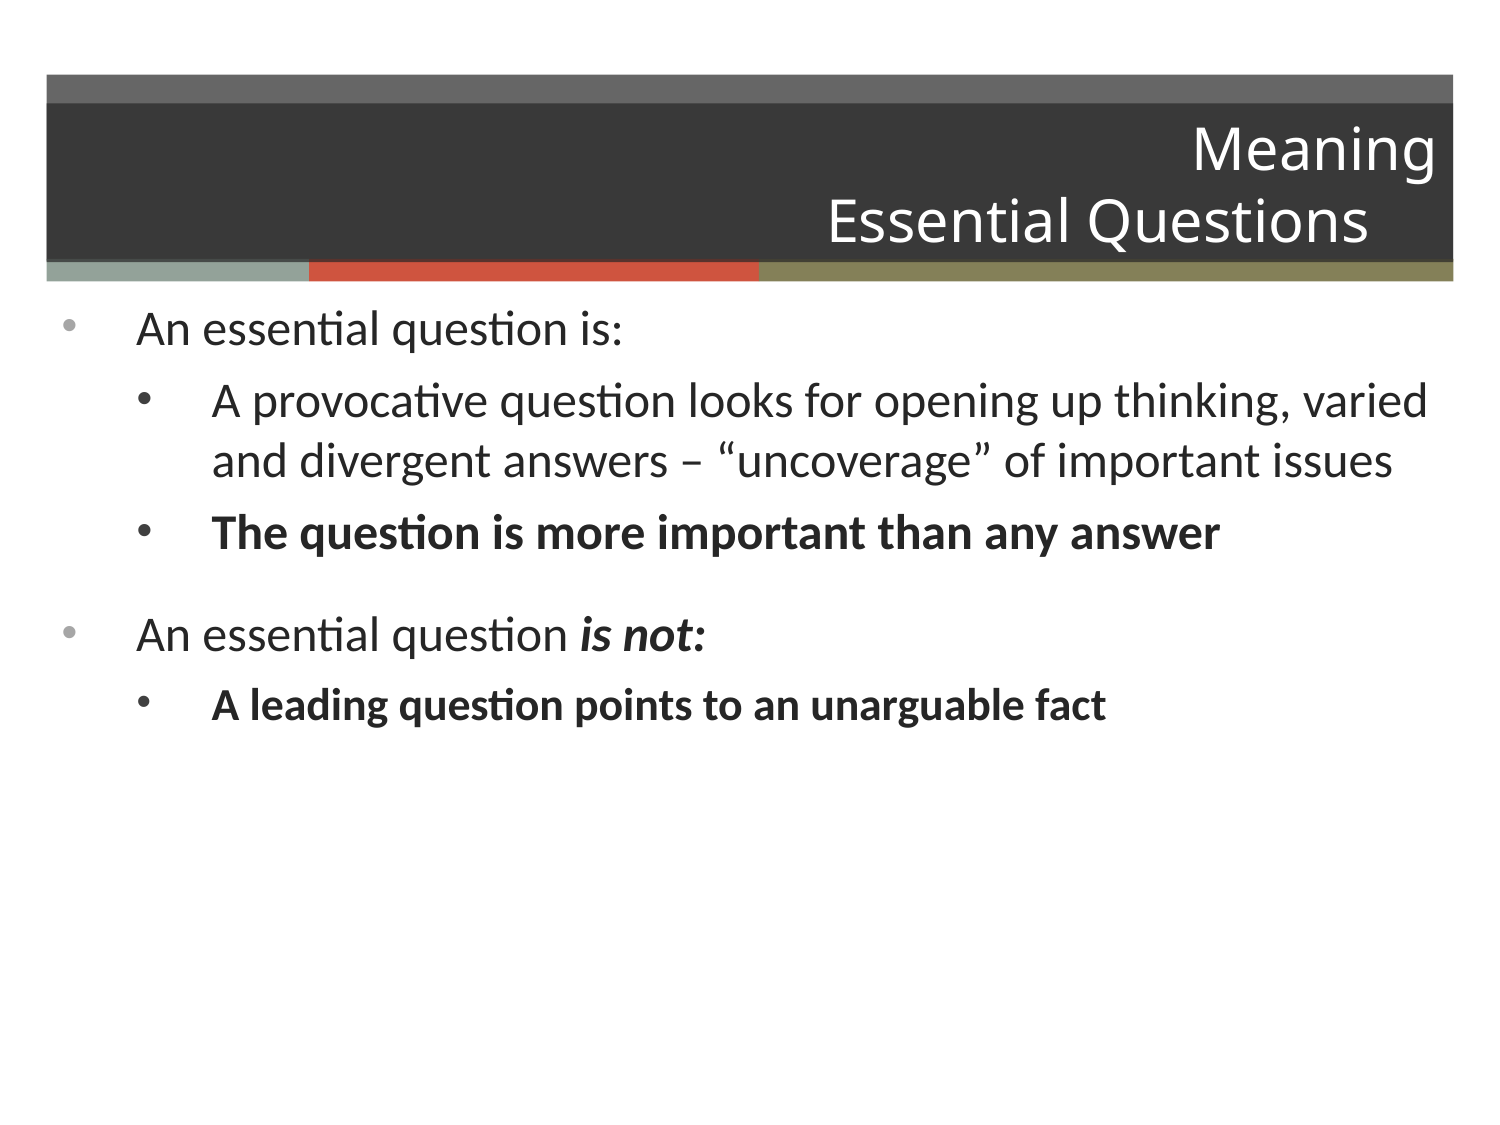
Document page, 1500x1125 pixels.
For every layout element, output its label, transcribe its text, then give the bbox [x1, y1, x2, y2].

title Meaning Essential Questions [46, 103, 1454, 263]
list An essential question is: A provocative question looks for opening up thinking, varied and divergent answers – “uncoverage” of important issues The question is more important than any answer An essential question is not: A leading question points to an unarguable fact [46, 287, 1454, 1038]
